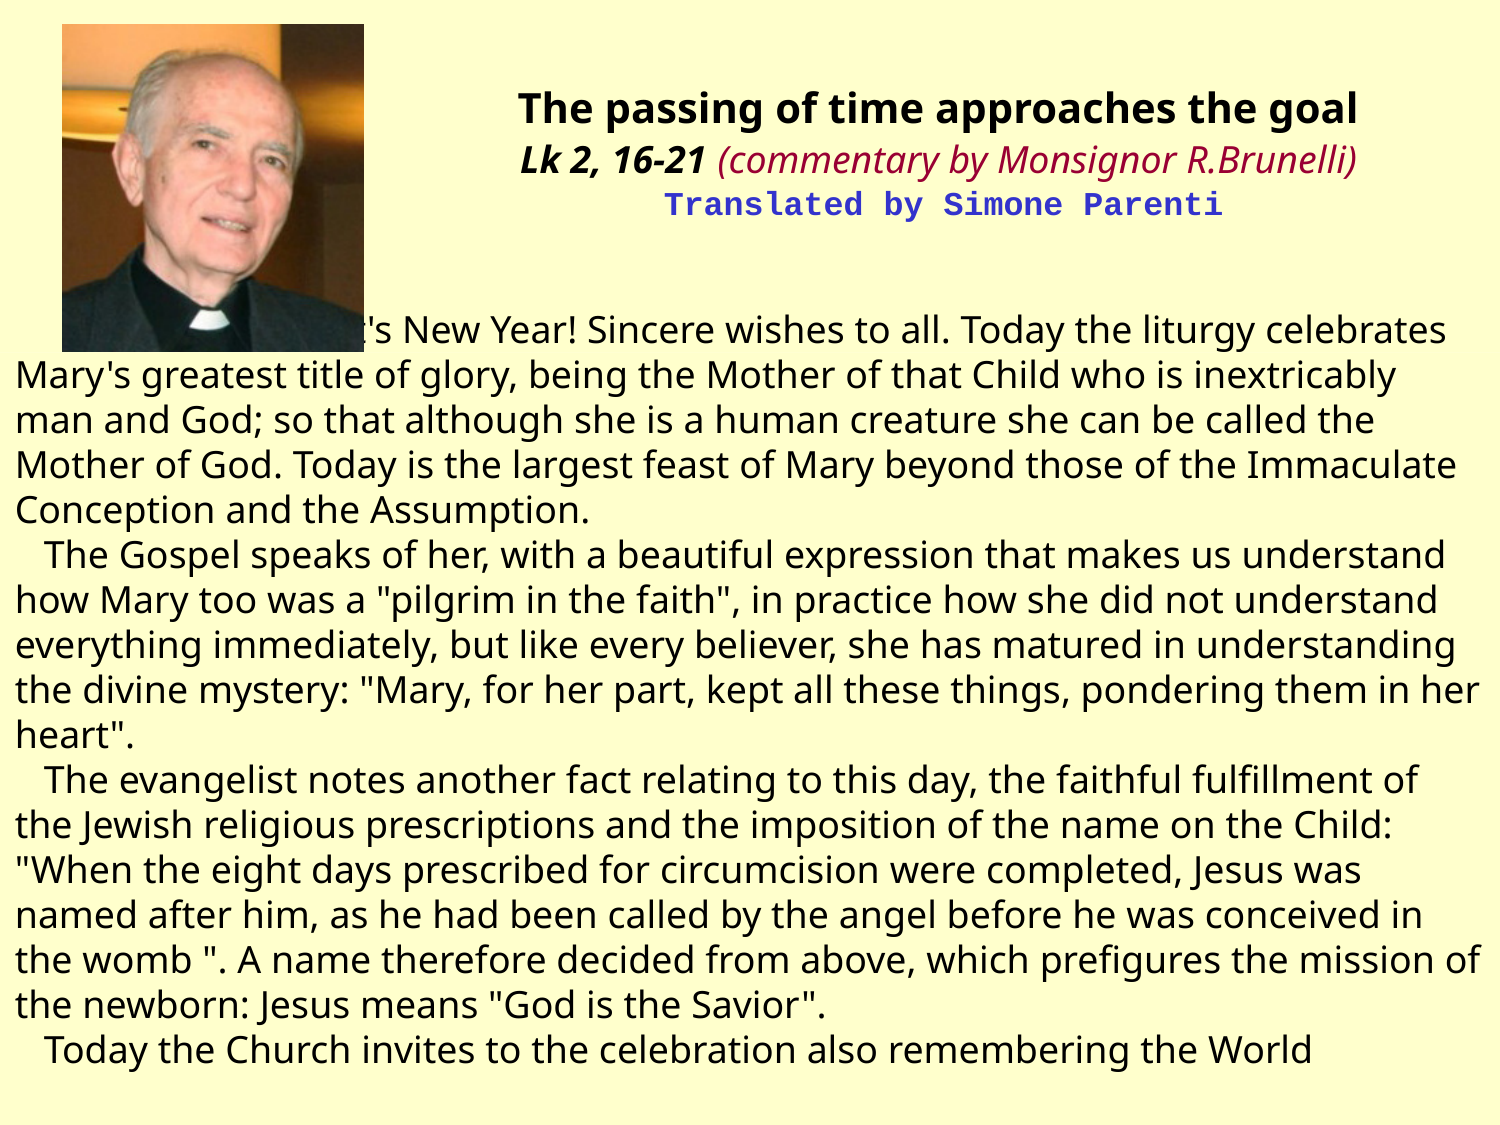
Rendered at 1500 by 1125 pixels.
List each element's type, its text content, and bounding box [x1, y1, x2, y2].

text_box It's New Year! Sincere wishes to all. Today the liturgy celebrates Mary's greatest title of glory, being the Mother of that Child who is inextricably man and God; so that although she is a human creature she can be called the Mother of God. Today is the largest feast of Mary beyond those of the Immaculate Conception and the Assumption. The Gospel speaks of her, with a beautiful expression that makes us understand how Mary too was a "pilgrim in the faith", in practice how she did not understand everything immediately, but like every believer, she has matured in understanding the divine mystery: "Mary, for her part, kept all these things, pondering them in her heart". The evangelist notes another fact relating to this day, the faithful fulfillment of the Jewish religious prescriptions and the imposition of the name on the Child: "When the eight days prescribed for circumcision were completed, Jesus was named after him, as he had been called by the angel before he was conceived in the womb ". A name therefore decided from above, which prefigures the mission of the newborn: Jesus means "God is the Savior". Today the Church invites to the celebration also remembering the World [0, 298, 1500, 1079]
text_box The passing of time approaches the goal Lk 2, 16-21 (commentary by Monsignor R.Brunelli) Translated by Simone Parenti [364, 74, 1500, 230]
picture [62, 24, 364, 353]
